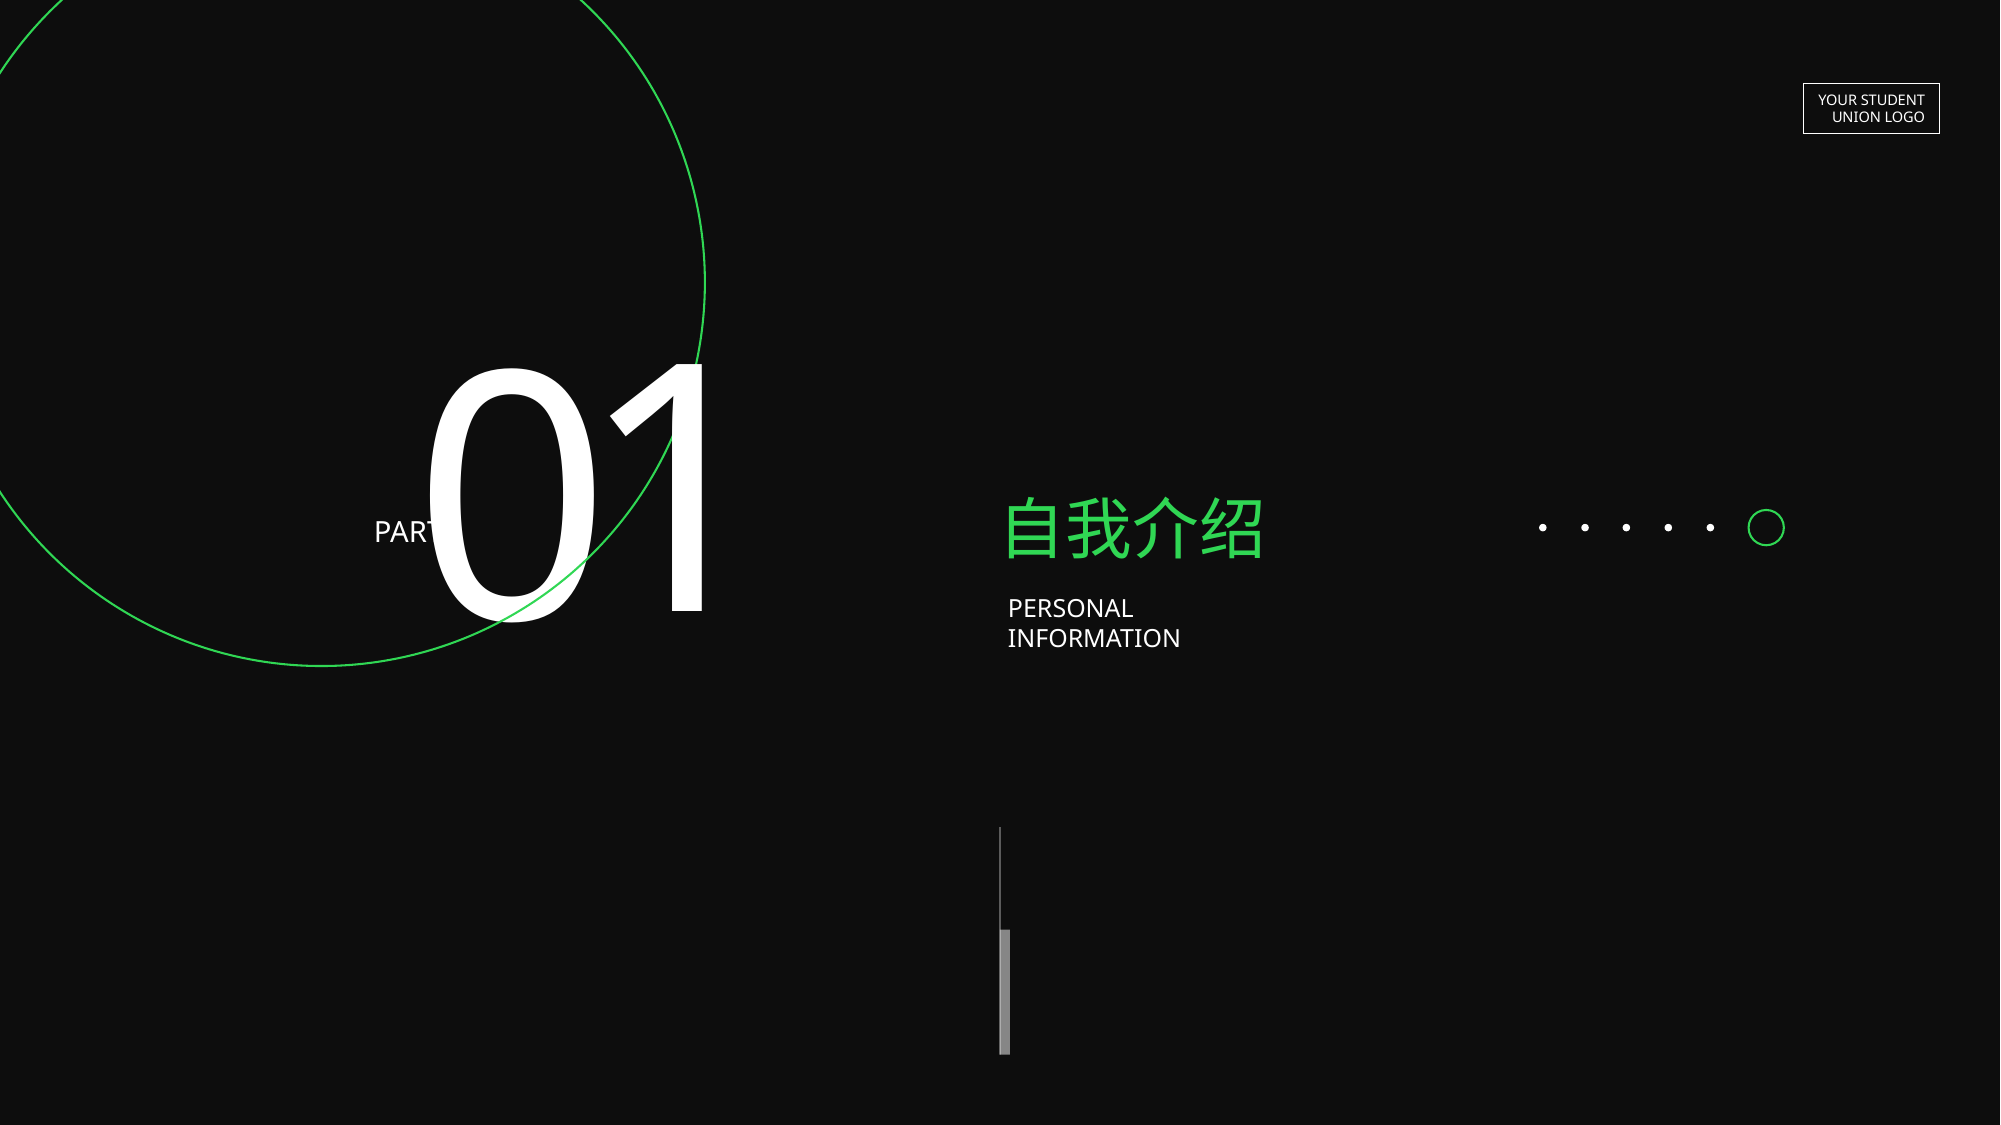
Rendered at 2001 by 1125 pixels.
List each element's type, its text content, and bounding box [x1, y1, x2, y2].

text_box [1643, 405, 1680, 650]
text_box 自我介绍 [984, 479, 1531, 575]
text_box 1 [543, 258, 814, 688]
text_box PERSONAL INFORMATION [993, 585, 1197, 660]
text_box [0, 0, 706, 668]
text_box PART [273, 506, 544, 556]
text_box YOUR STUDENT UNION LOGO [1803, 83, 1940, 134]
text_box 0 [377, 598, 648, 697]
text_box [999, 827, 1010, 1055]
